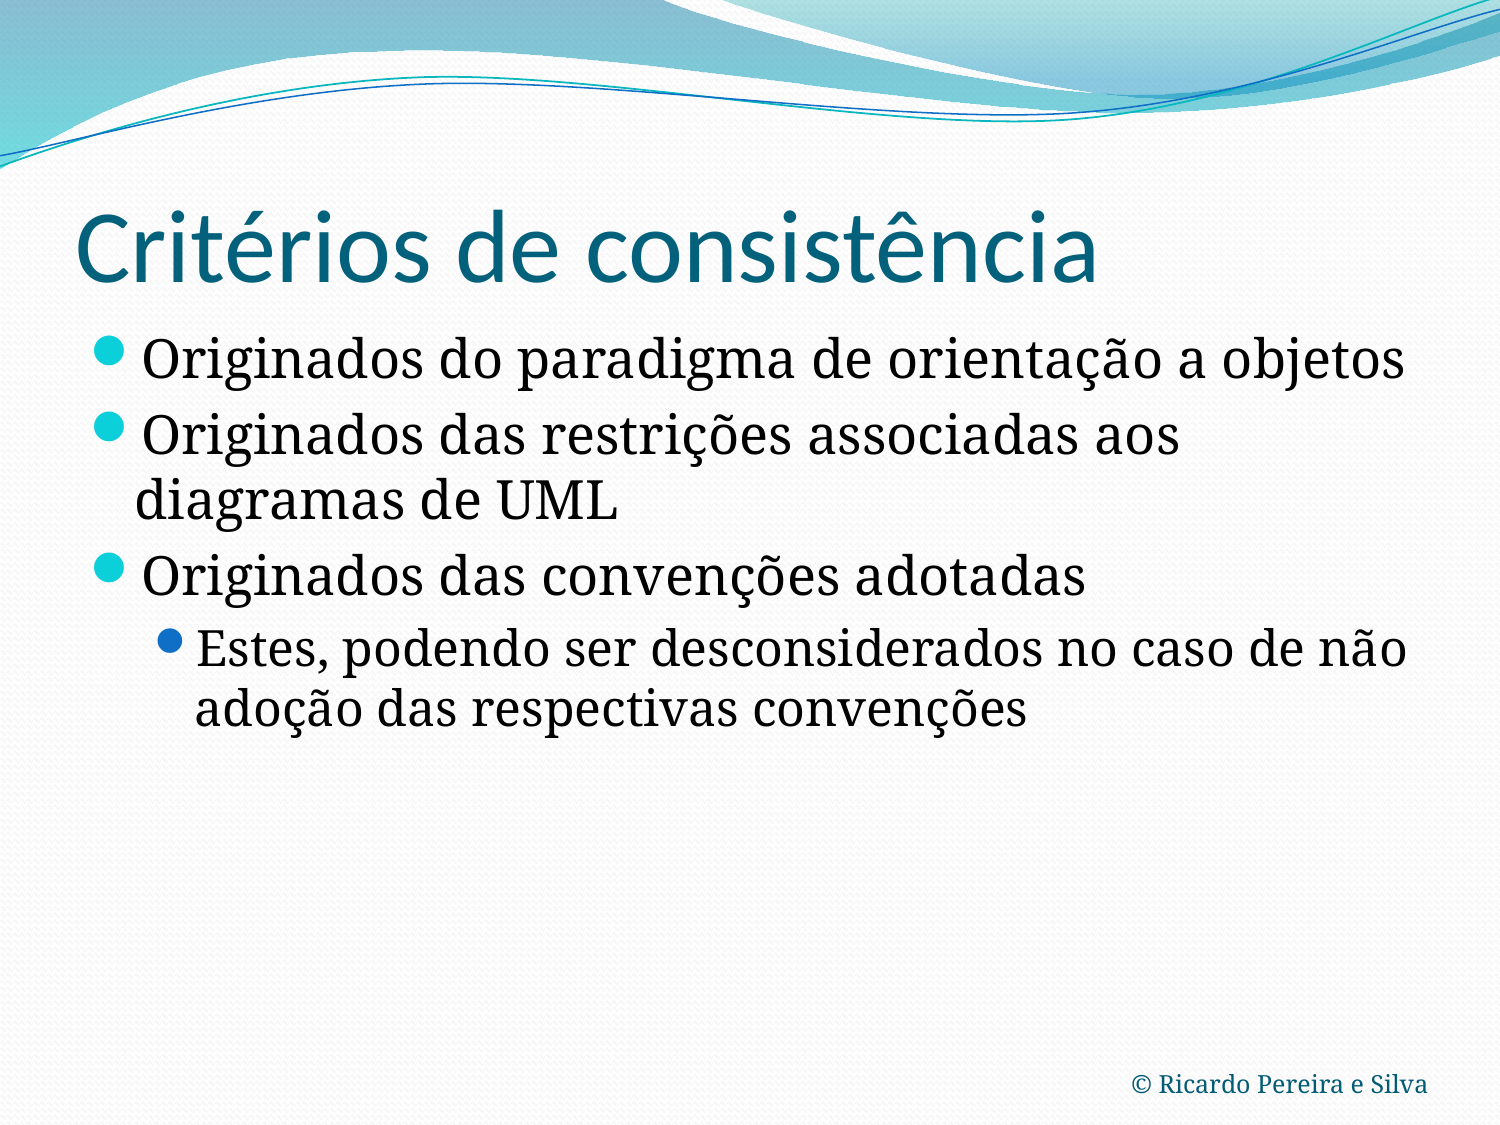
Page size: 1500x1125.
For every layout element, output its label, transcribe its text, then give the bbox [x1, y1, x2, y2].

footer © Ricardo Pereira e Silva [1101, 1042, 1429, 1103]
title Critérios de consistência [75, 115, 1425, 303]
list Originados do paradigma de orientação a objetos Originados das restrições associadas aos diagramas de UML Originados das convenções adotadas Estes, podendo ser desconsiderados no caso de não adoção das respectivas convenções [75, 317, 1425, 1038]
